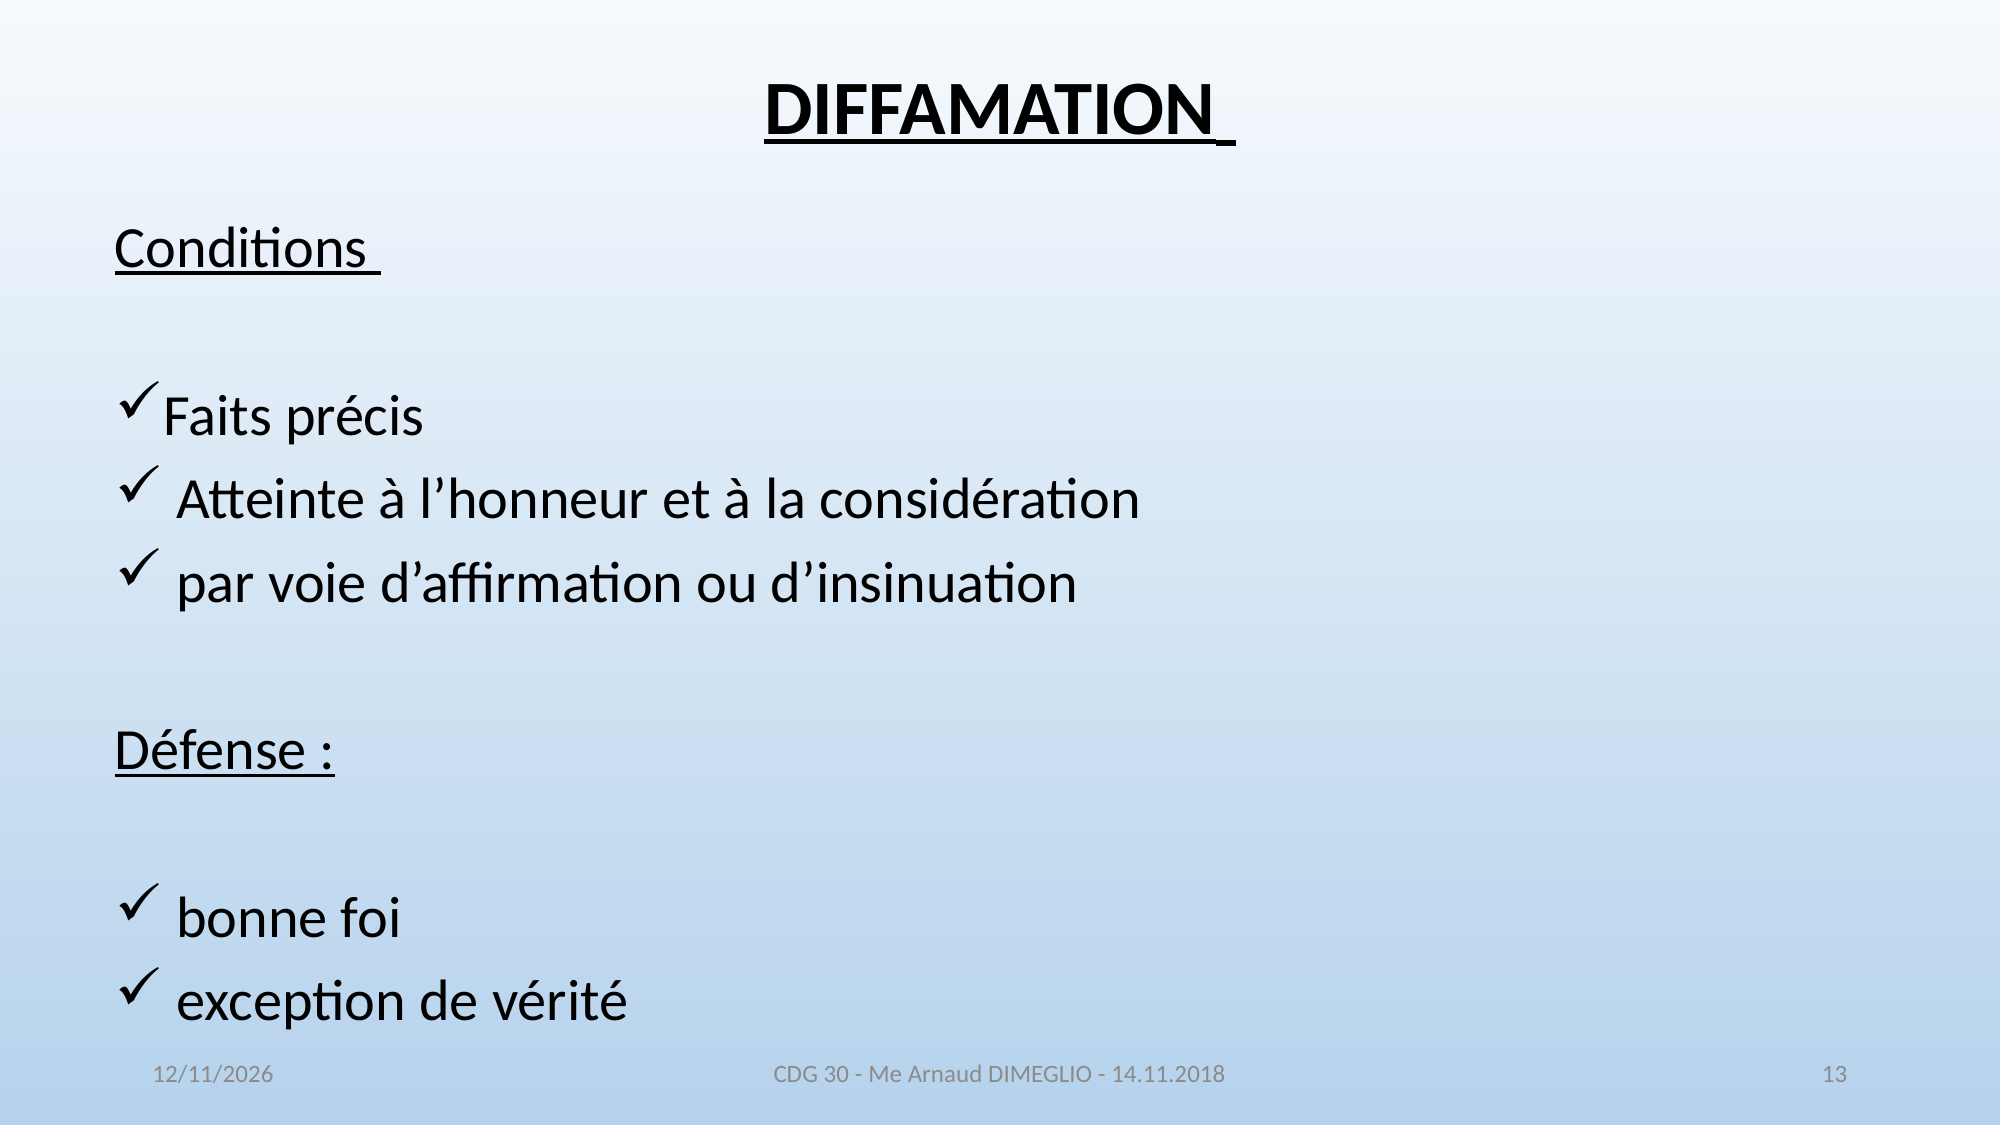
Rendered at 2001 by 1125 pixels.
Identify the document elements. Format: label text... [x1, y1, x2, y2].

slide_number 13 [1412, 1042, 1863, 1103]
title DIFFAMATION [137, 59, 1863, 252]
footer CDG 30 - Me Arnaud DIMEGLIO - 14.11.2018 [662, 1042, 1338, 1103]
list Conditions Faits précis Atteinte à l’honneur et à la considération par voie d’affirmation ou d’insinuation Défense : bonne foi exception de vérité [99, 210, 1825, 1066]
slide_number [137, 1042, 588, 1103]
